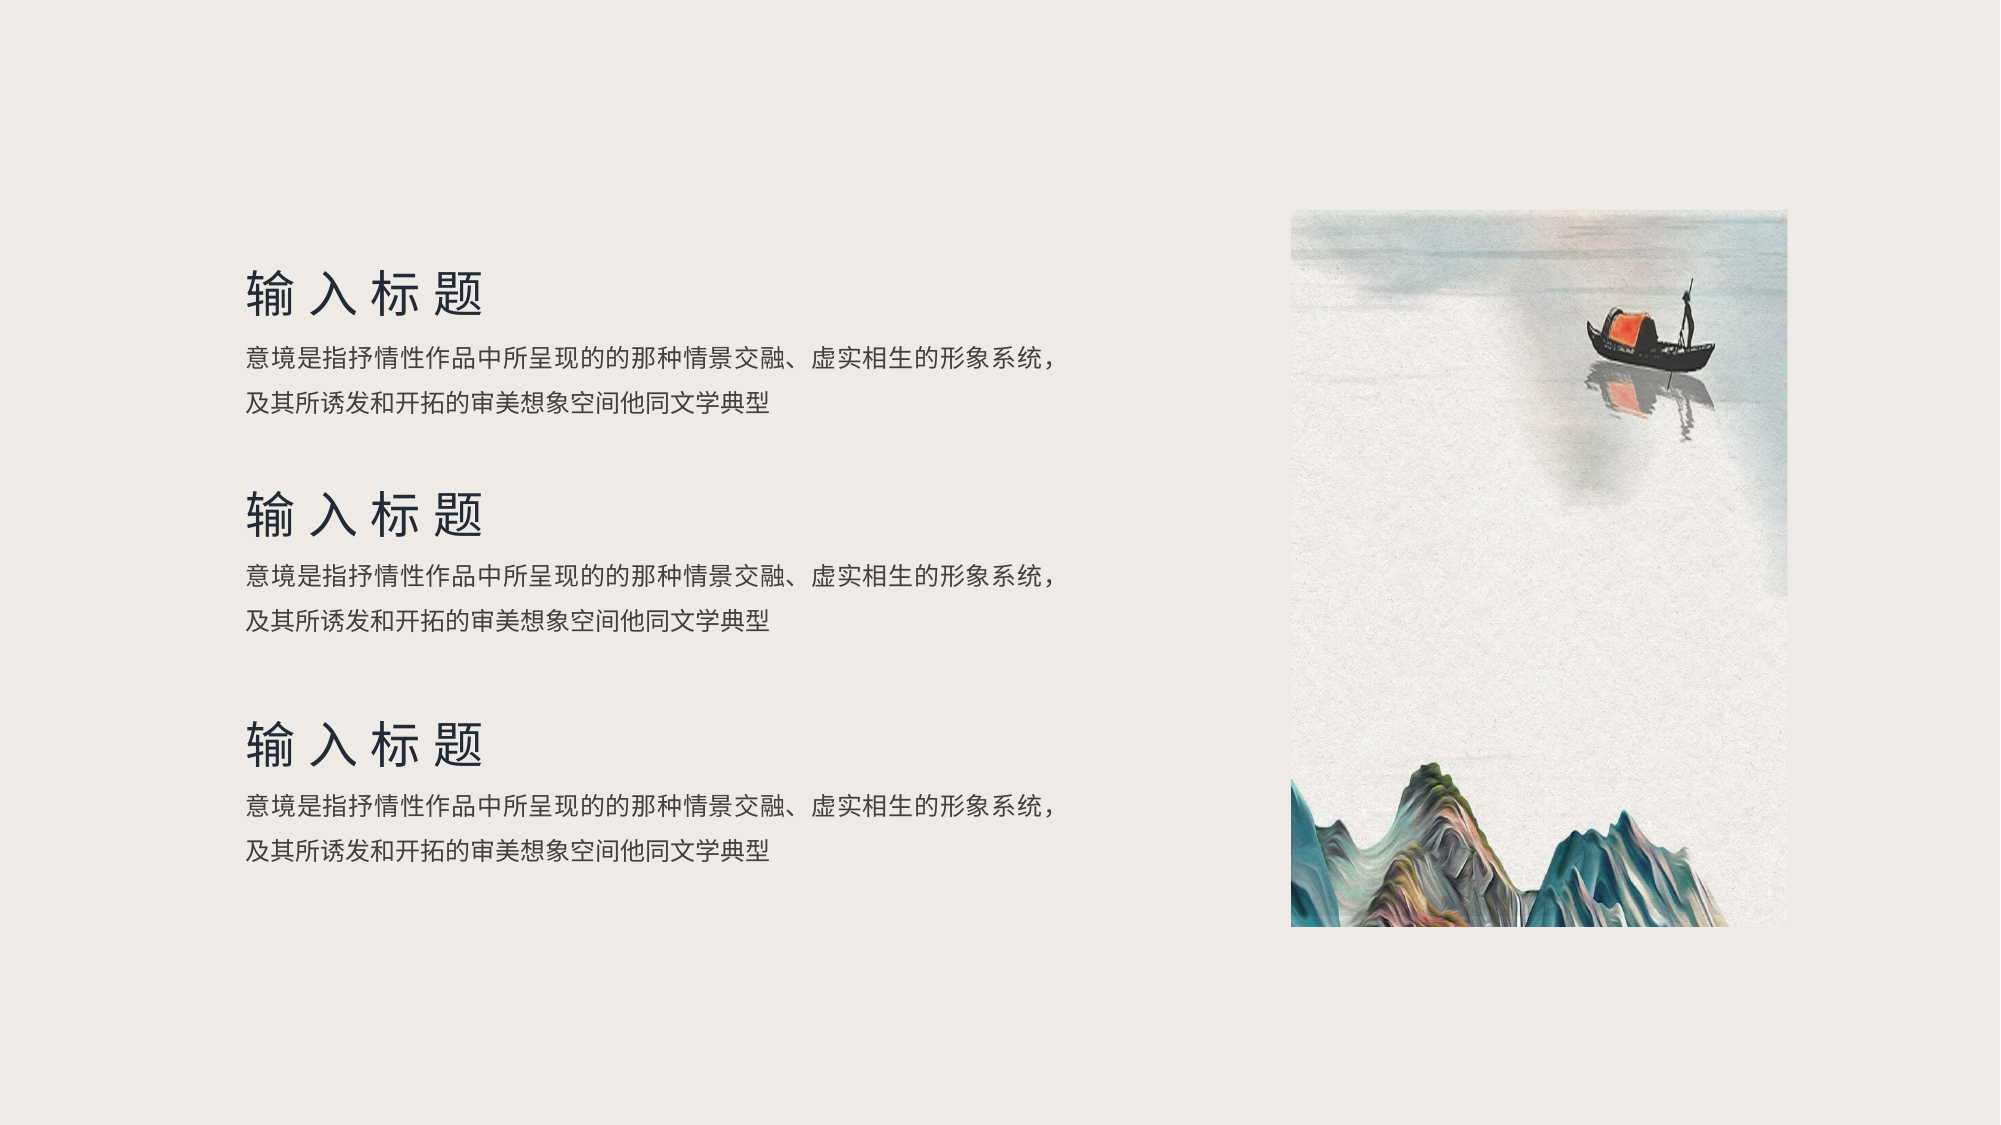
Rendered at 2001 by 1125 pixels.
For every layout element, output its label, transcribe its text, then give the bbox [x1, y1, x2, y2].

text_box [1290, 209, 1788, 928]
text_box 输入标题 [230, 706, 519, 767]
text_box 意境是指抒情性作品中所呈现的的那种情景交融、虚实相生的形象系统，及其所诱发和开拓的审美想象空间他同文学典型 [230, 320, 1085, 426]
text_box 意境是指抒情性作品中所呈现的的那种情景交融、虚实相生的形象系统，及其所诱发和开拓的审美想象空间他同文学典型 [230, 537, 1085, 643]
text_box 意境是指抒情性作品中所呈现的的那种情景交融、虚实相生的形象系统，及其所诱发和开拓的审美想象空间他同文学典型 [230, 767, 1085, 873]
text_box 输入标题 [230, 476, 519, 537]
text_box 输入标题 [230, 254, 519, 320]
